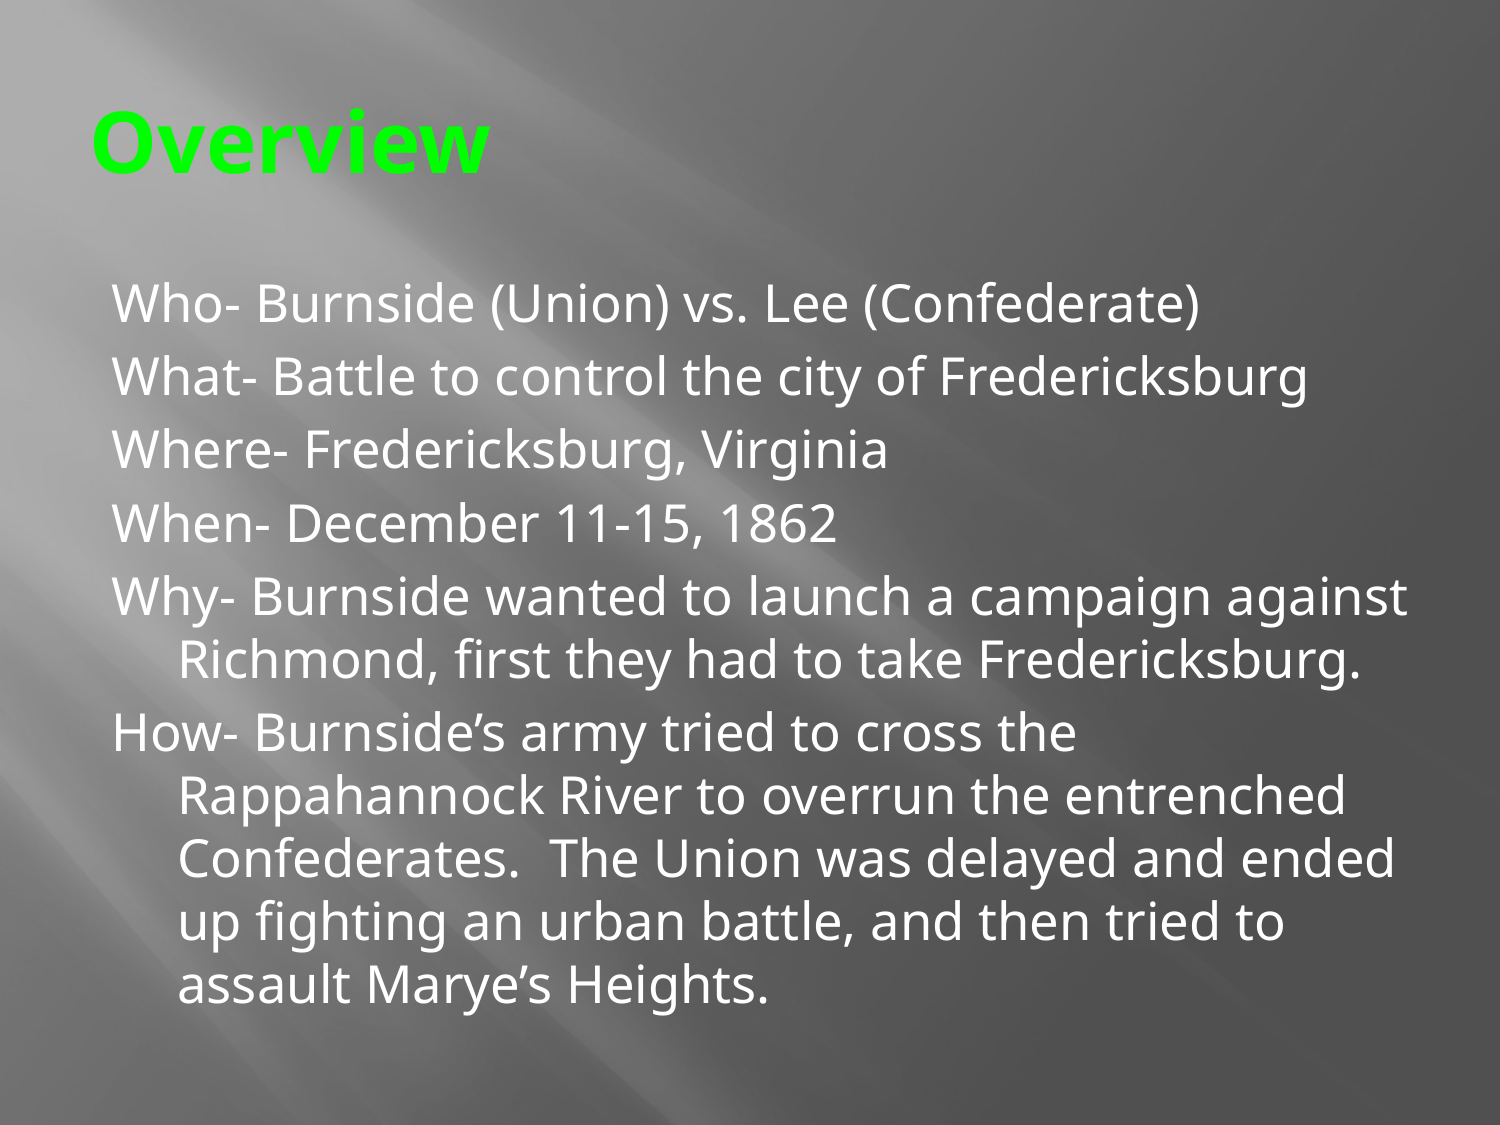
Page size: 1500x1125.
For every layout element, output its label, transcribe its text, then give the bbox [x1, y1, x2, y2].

title Overview [75, 45, 1425, 233]
list Who- Burnside (Union) vs. Lee (Confederate) What- Battle to control the city of Fredericksburg Where- Fredericksburg, Virginia When- December 11-15, 1862 Why- Burnside wanted to launch a campaign against Richmond, first they had to take Fredericksburg. How- Burnside’s army tried to cross the Rappahannock River to overrun the entrenched Confederates. The Union was delayed and ended up fighting an urban battle, and then tried to assault Marye’s Heights. [75, 262, 1425, 1035]
